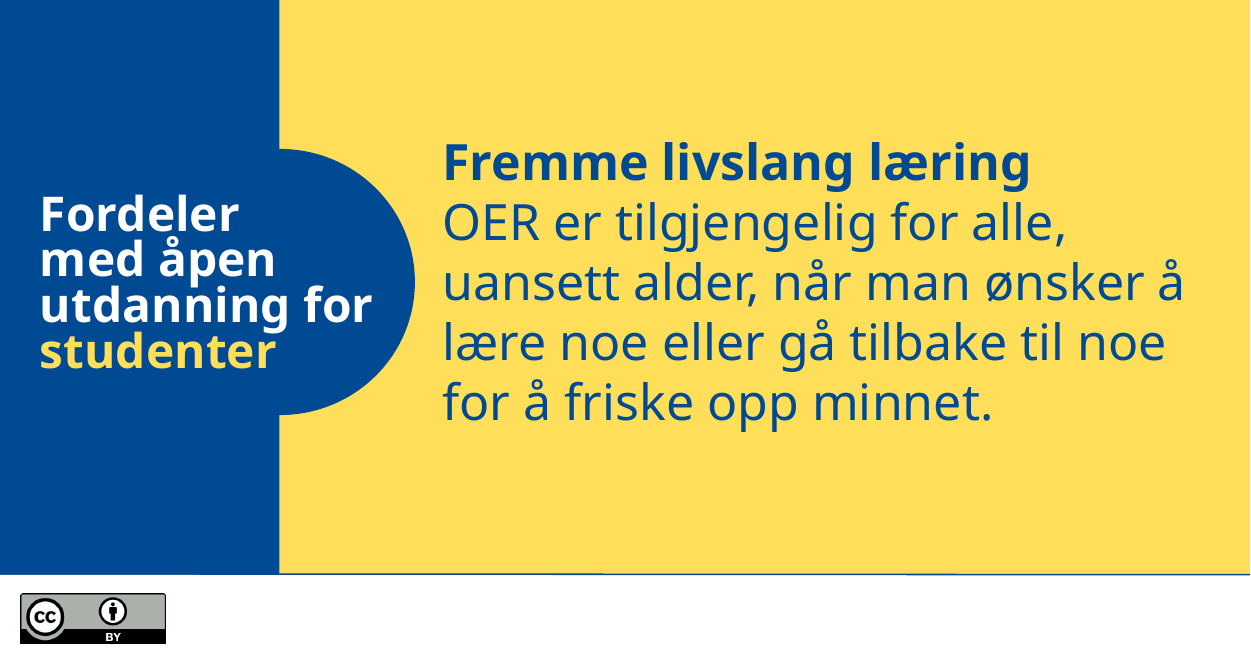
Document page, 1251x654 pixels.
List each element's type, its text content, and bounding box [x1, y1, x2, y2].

text_box Fremme livslang læring OER er tilgjengelig for alle, uansett alder, når man ønsker å lære noe eller gå tilbake til noe for å friske opp minnet. [427, 115, 1229, 446]
text_box [195, 148, 366, 179]
text_box [0, 0, 280, 573]
text_box Fordeler med åpen utdanning for studenter [24, 179, 420, 393]
text_box [206, 393, 355, 416]
picture [20, 592, 166, 645]
text_box [0, 582, 1250, 654]
